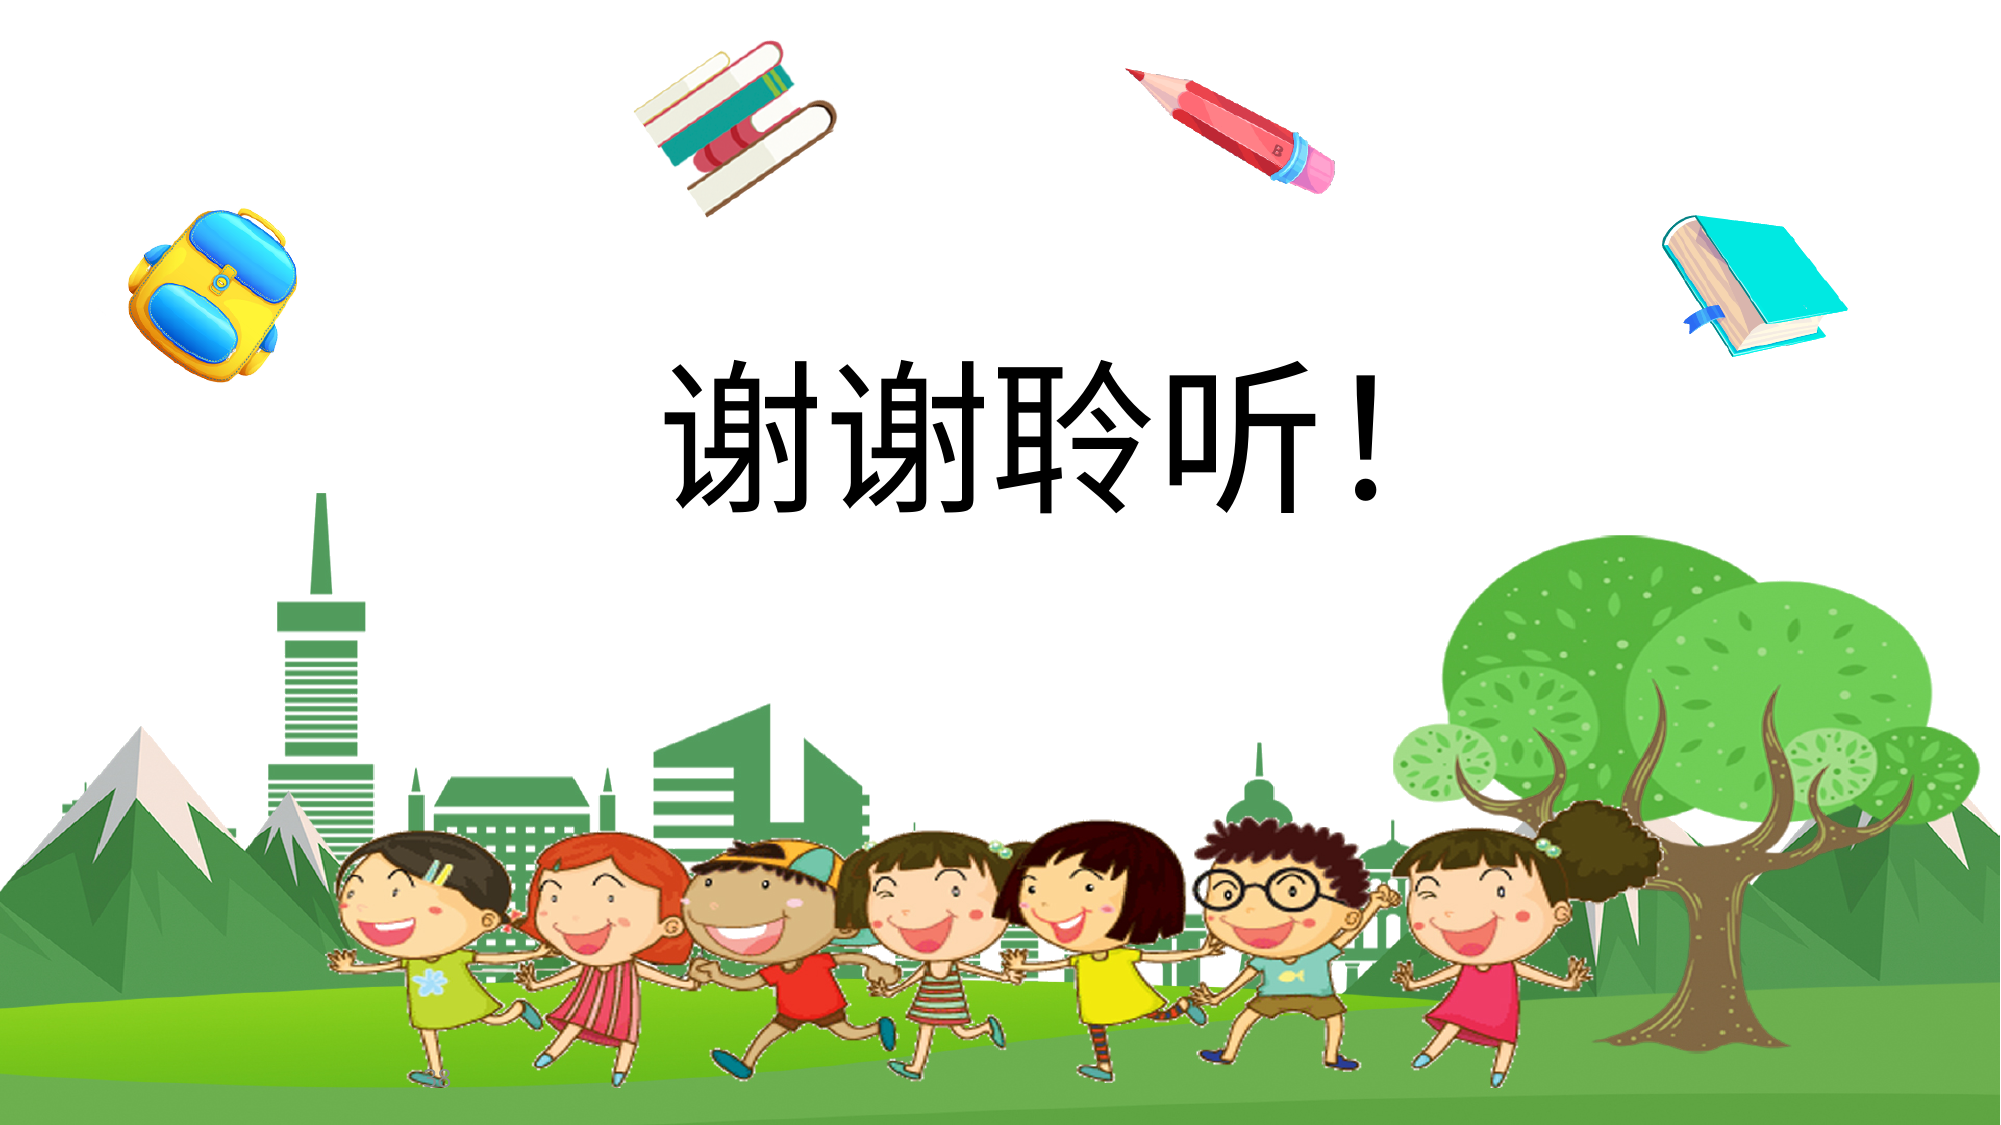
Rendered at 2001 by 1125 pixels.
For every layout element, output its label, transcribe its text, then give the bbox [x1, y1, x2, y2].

text_box 谢谢聆听！ [600, 326, 1549, 542]
slide_number 38 [0, 1049, 467, 1110]
picture [0, 0, 2000, 1125]
